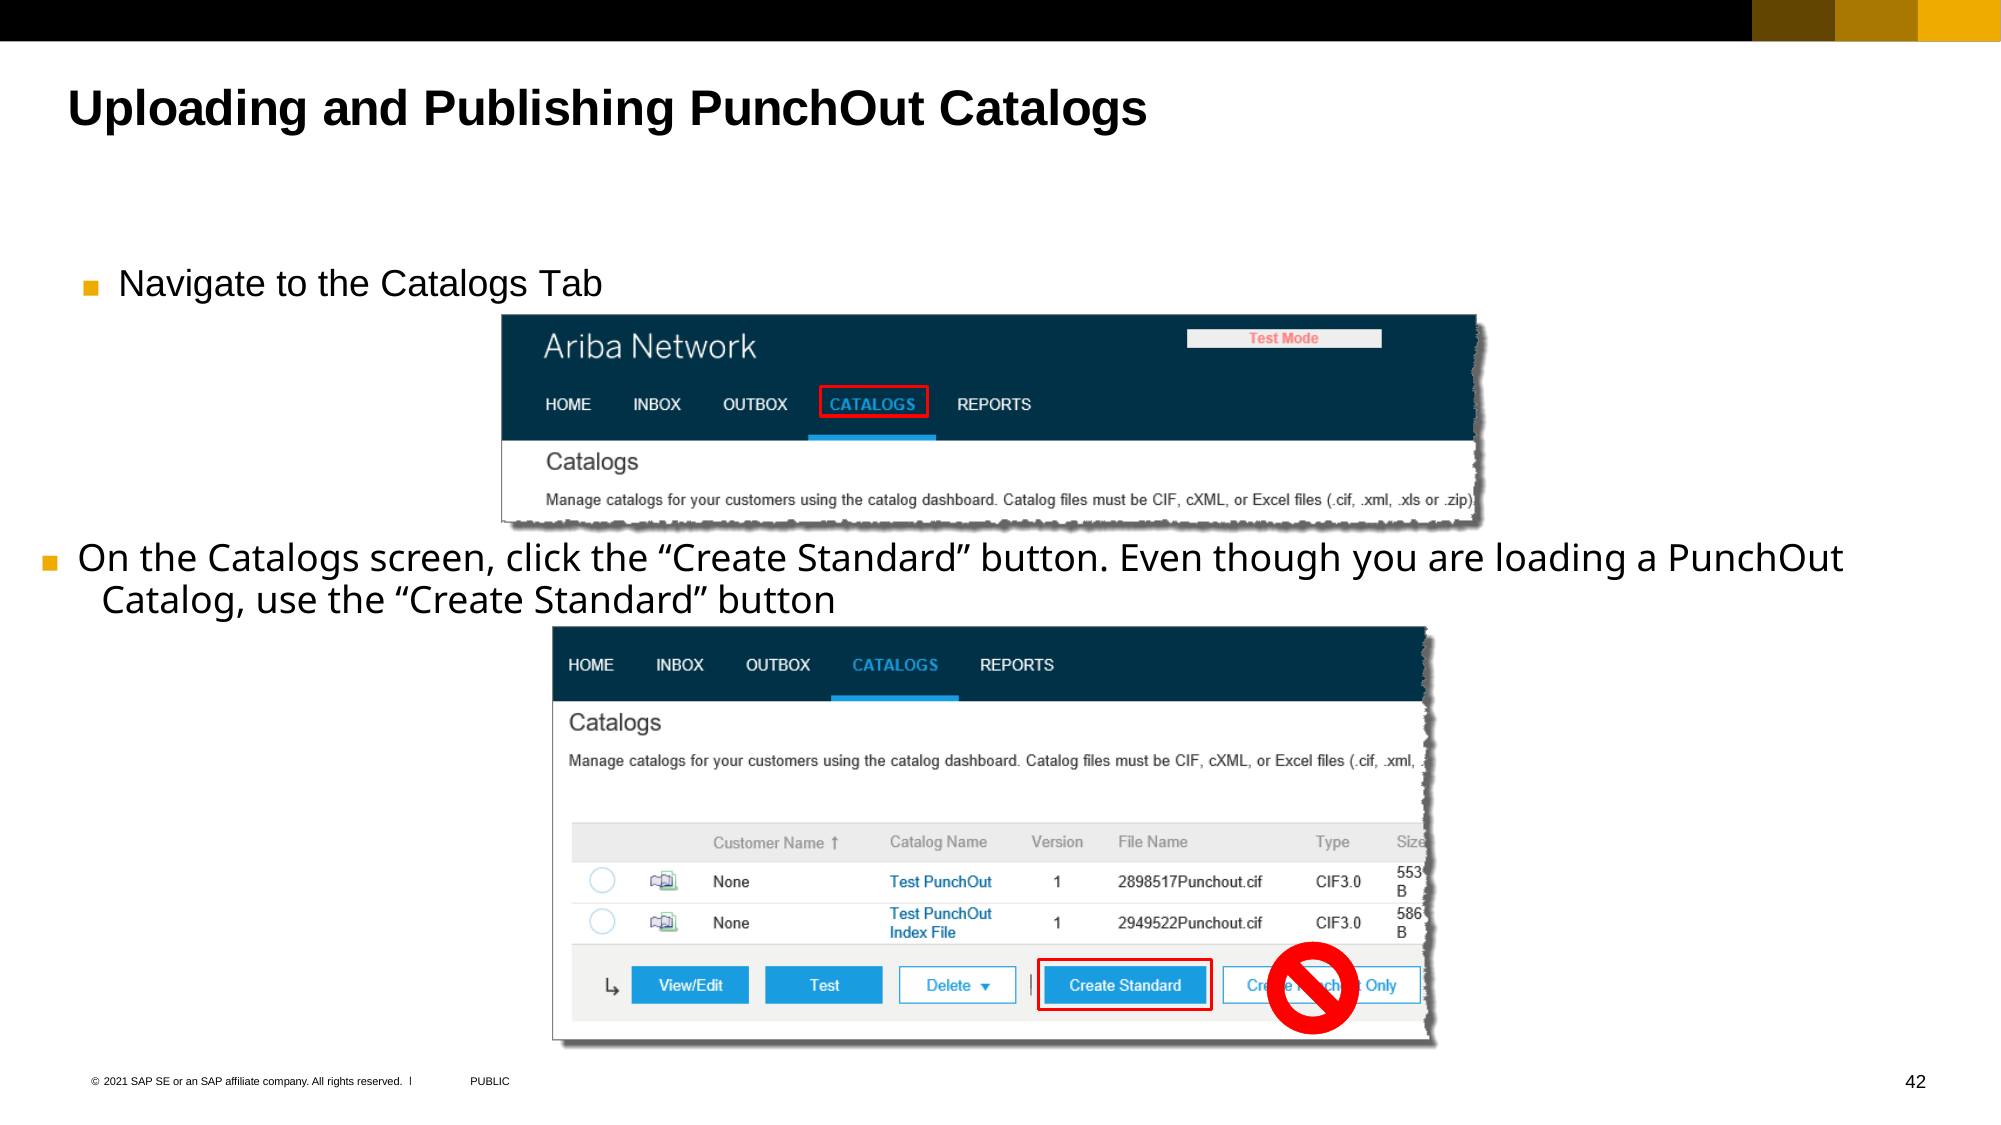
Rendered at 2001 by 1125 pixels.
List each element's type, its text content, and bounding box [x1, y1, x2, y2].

picture [552, 626, 1448, 1058]
text_box [0, 0, 1751, 42]
text_box [0, 42, 2001, 1125]
text_box [1919, 0, 2001, 42]
text_box Catalog, use the “Create Standard” button [101, 575, 837, 621]
text_box [1836, 0, 1919, 42]
text_box ▪ Navigate to the Catalogs Tab [80, 259, 603, 305]
picture [501, 313, 1498, 546]
text_box ©2021 SAP SE or an SAP affiliate company. All rights reserved. ǀ PUBLIC 42 [91, 1069, 1927, 1093]
text_box Uploading and Publishing PunchOut Catalogs [67, 75, 1148, 136]
text_box ▪ On the Catalogs screen, click the “Create Standard” button. Even though you are loading a PunchOut [39, 533, 1854, 579]
text_box [1751, 0, 1836, 42]
